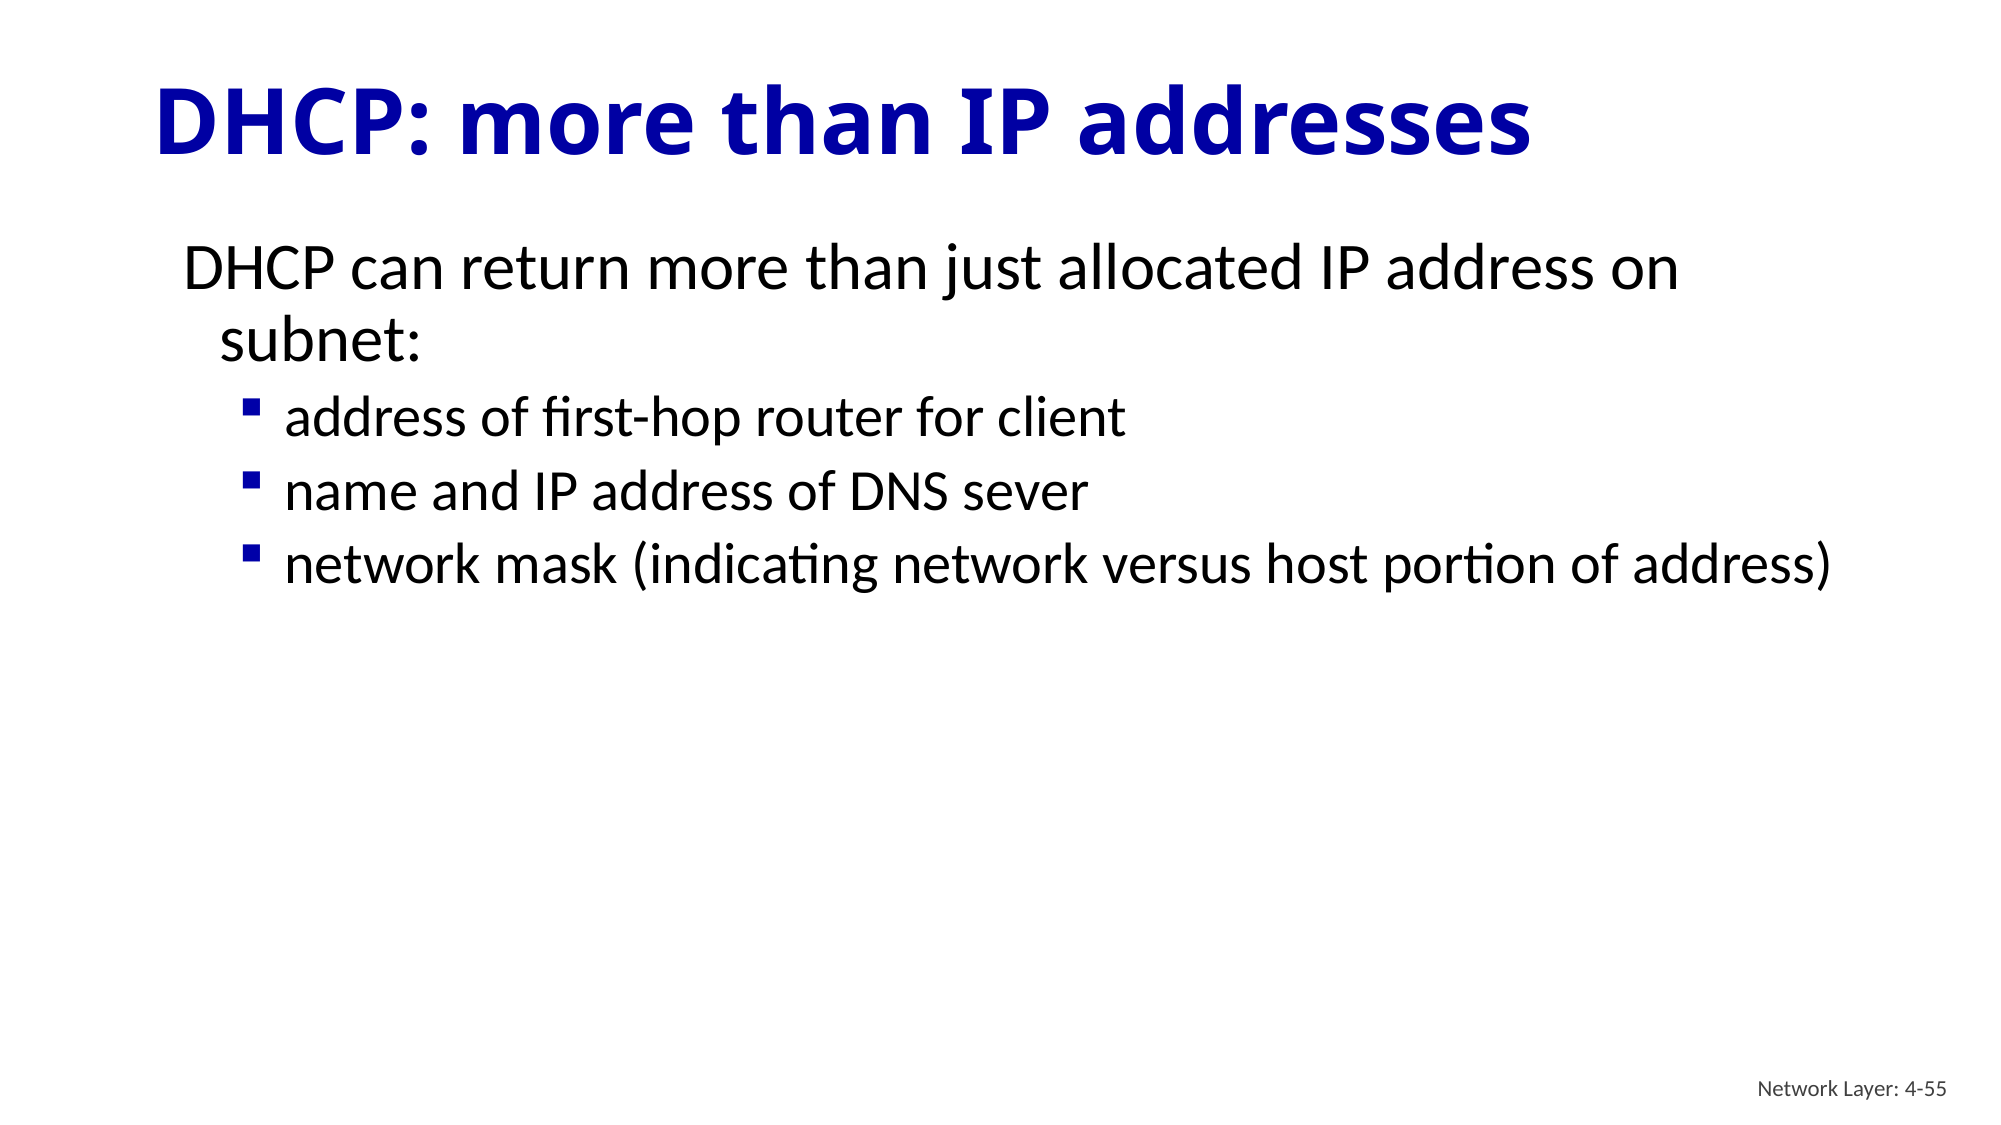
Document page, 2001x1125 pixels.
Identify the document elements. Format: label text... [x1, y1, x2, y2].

text_box DHCP can return more than just allocated IP address on subnet: address of first-hop router for client name and IP address of DNS sever network mask (indicating network versus host portion of address) [146, 224, 1911, 946]
title DHCP: more than IP addresses [137, 51, 1863, 198]
slide_number Network Layer: 4-55 [1512, 1056, 1963, 1117]
